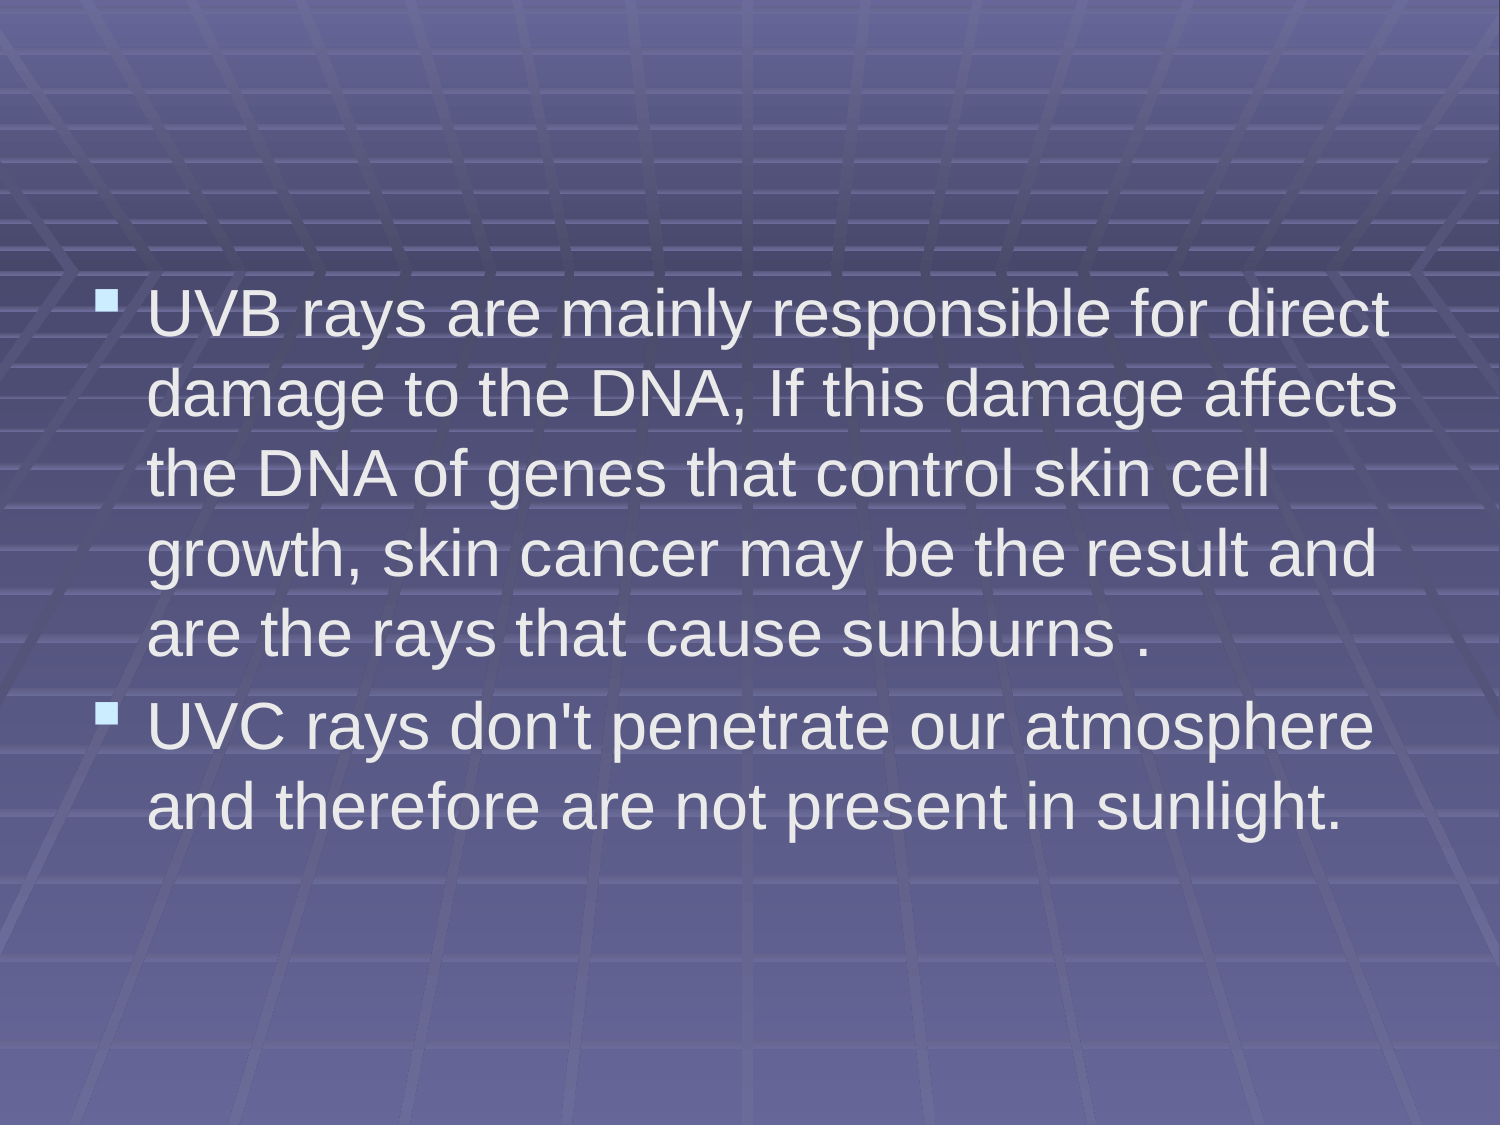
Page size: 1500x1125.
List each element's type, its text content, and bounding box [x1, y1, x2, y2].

list UVB rays are mainly responsible for direct damage to the DNA, If this damage affects the DNA of genes that control skin cell growth, skin cancer may be the result and are the rays that cause sunburns . UVC rays don't penetrate our atmosphere and therefore are not present in sunlight. [74, 261, 1425, 1001]
